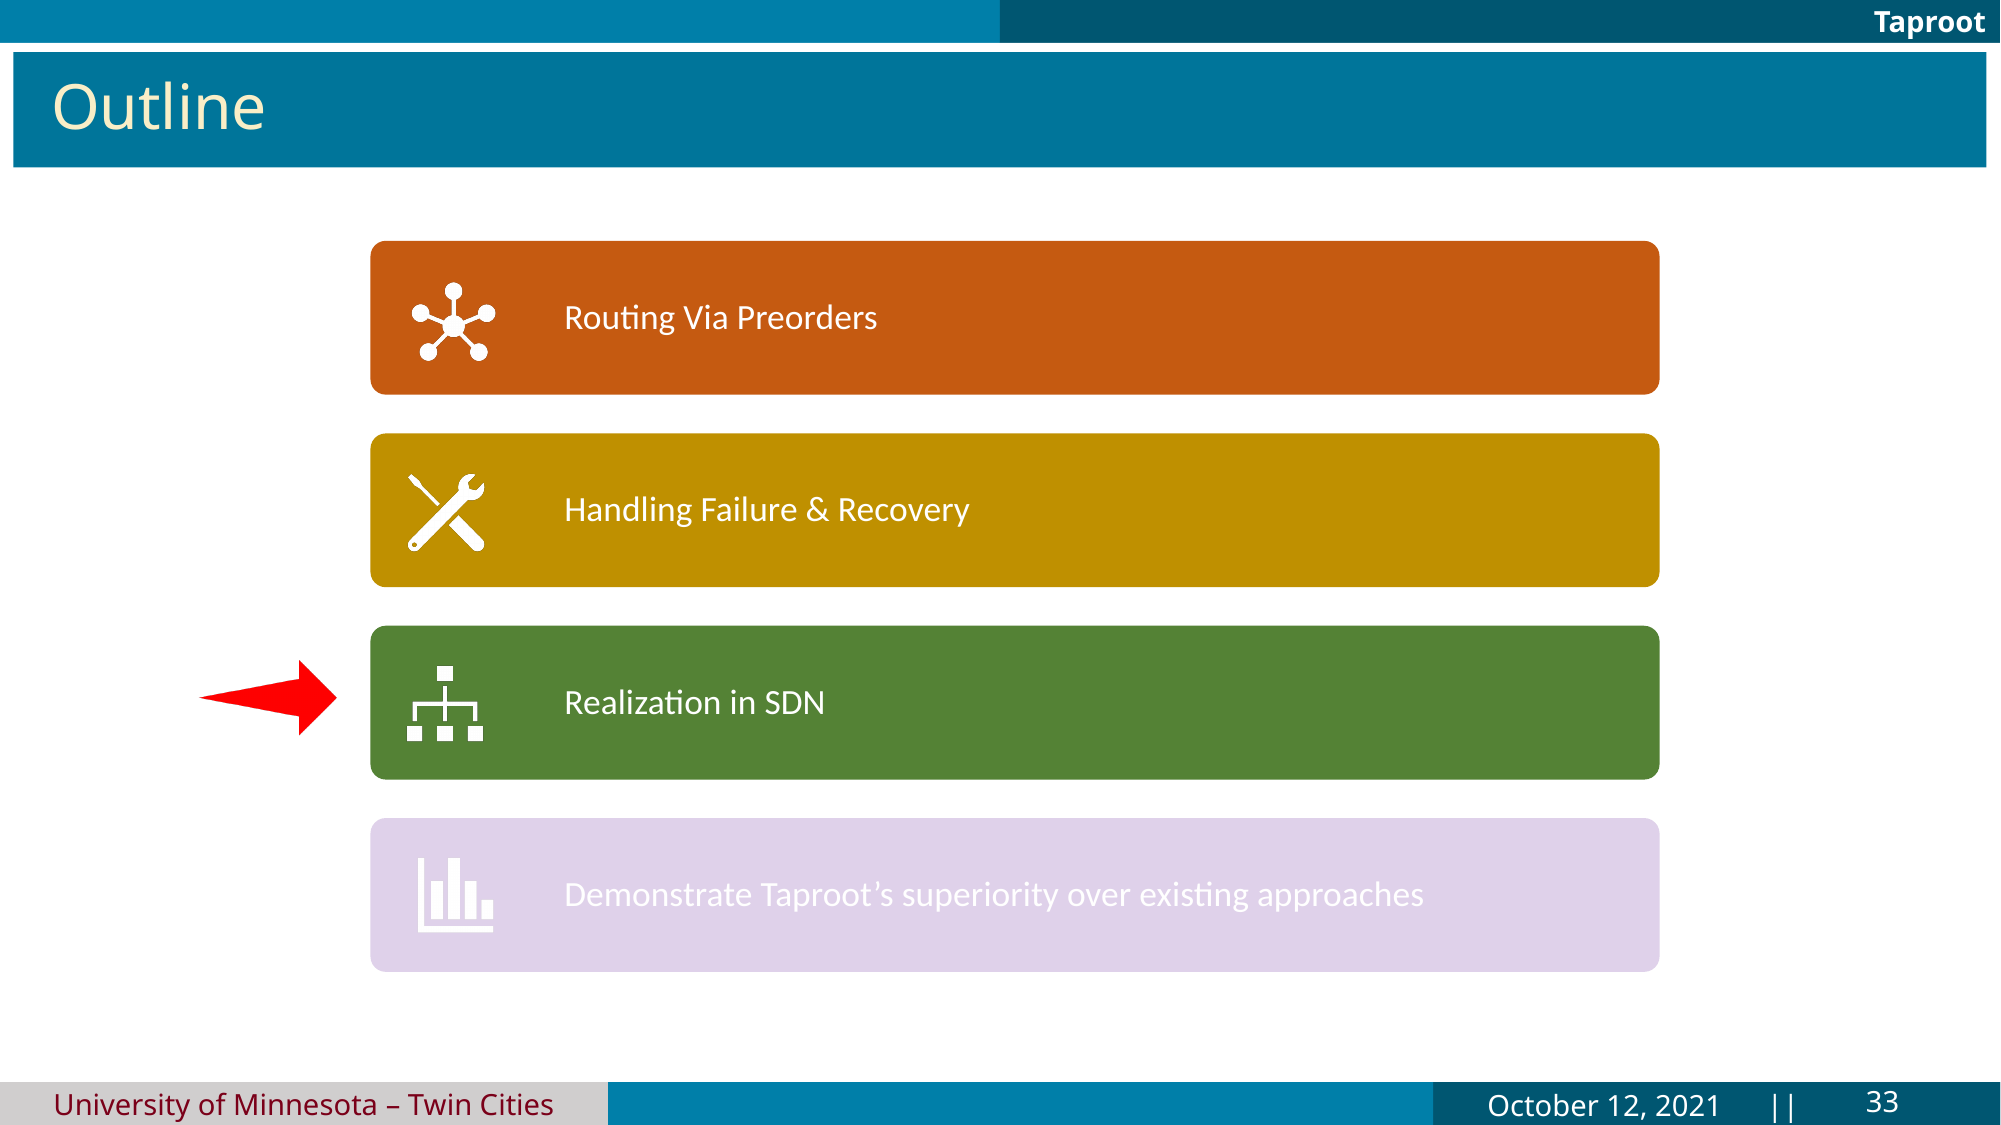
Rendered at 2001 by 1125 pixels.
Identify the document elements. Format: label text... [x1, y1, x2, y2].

text_box Realization in SDN [548, 625, 1660, 780]
picture [402, 841, 509, 948]
picture [400, 466, 492, 559]
title Outline [13, 52, 1987, 168]
picture [392, 649, 500, 757]
text_box [370, 240, 1646, 395]
text_box Handling Failure & Recovery [548, 433, 1660, 588]
text_box [351, 803, 1727, 1011]
text_box Routing Via Preorders [548, 241, 1660, 395]
text_box [370, 625, 548, 780]
picture [192, 622, 343, 773]
text_box [370, 433, 548, 588]
picture [400, 268, 507, 375]
